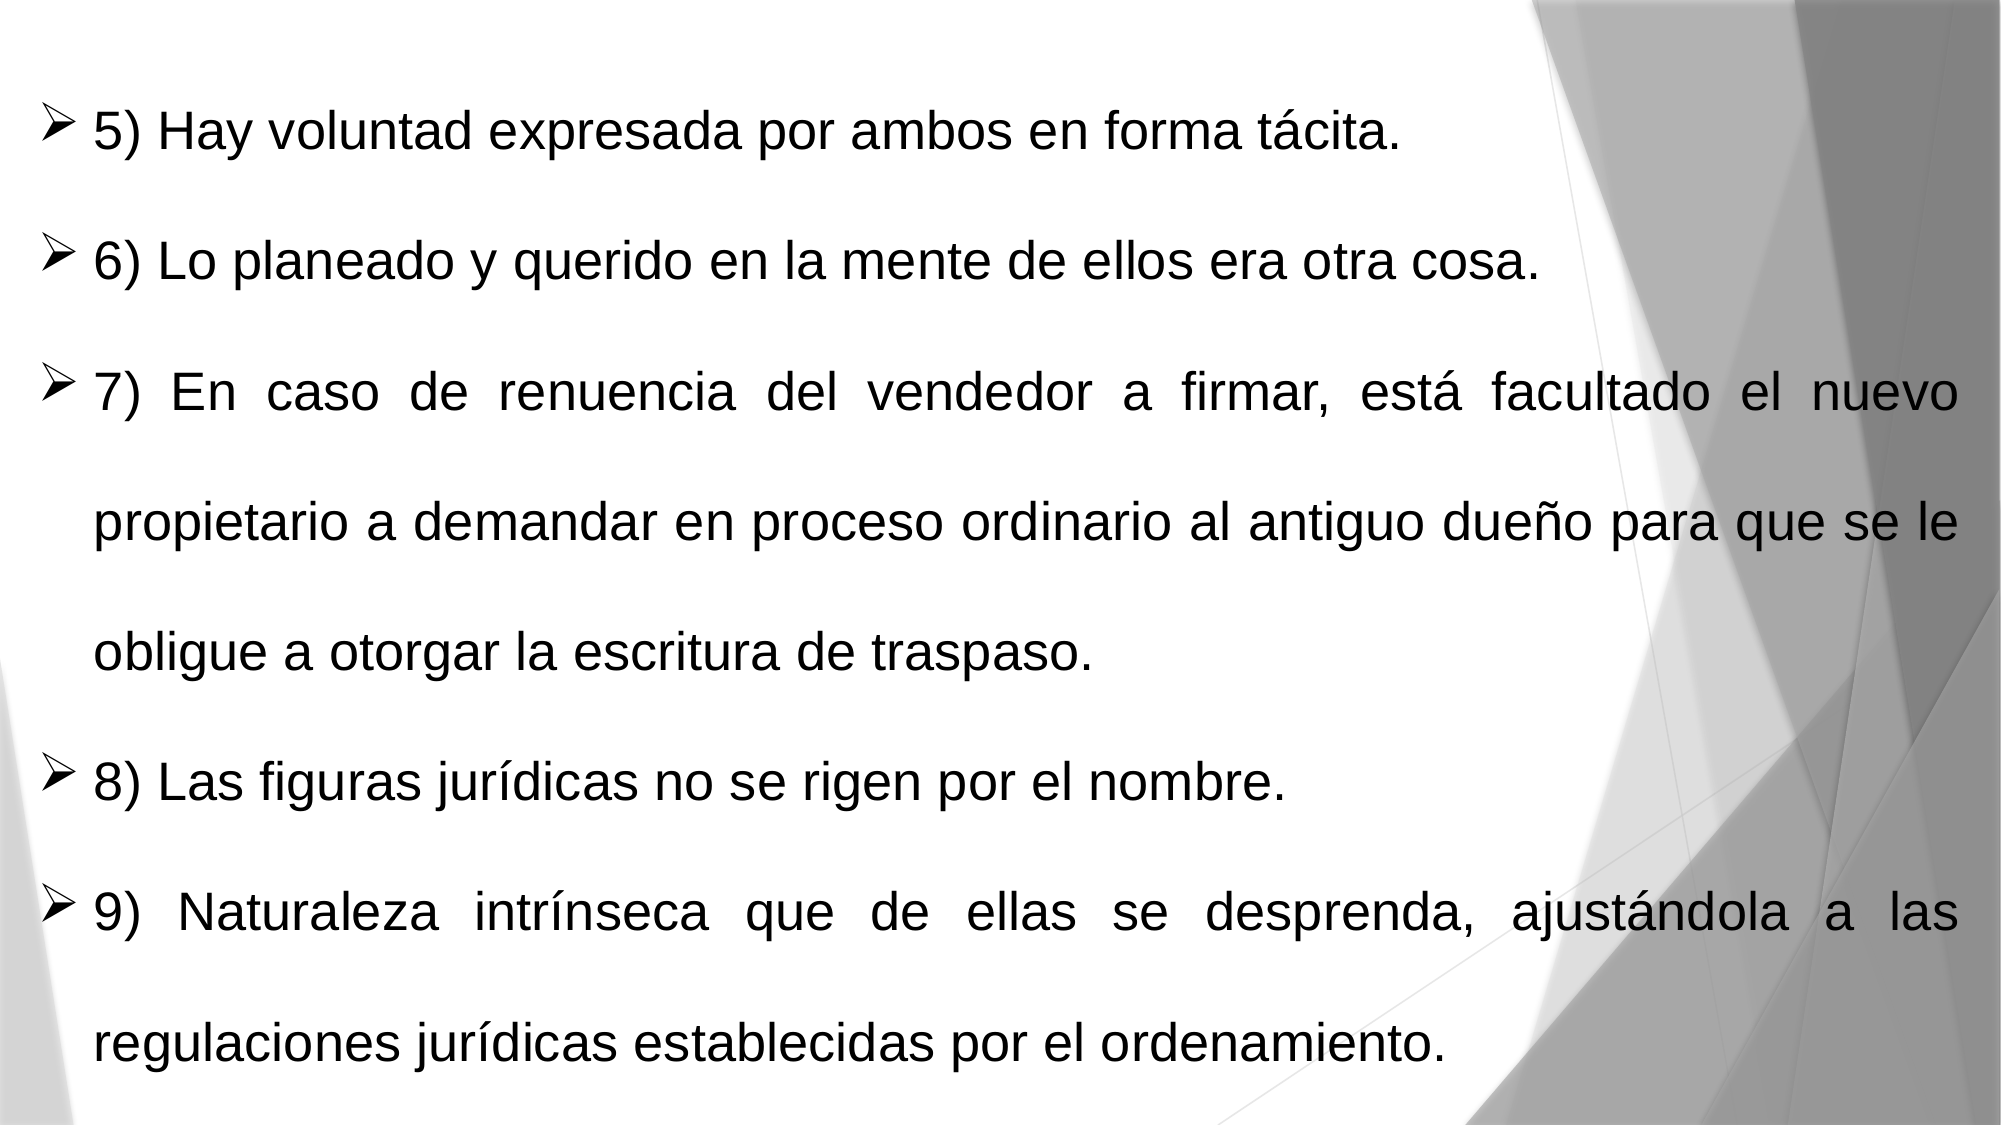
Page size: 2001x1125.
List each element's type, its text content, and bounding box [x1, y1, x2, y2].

list 5) Hay voluntad expresada por ambos en forma tácita. 6) Lo planeado y querido en la mente de ellos era otra cosa. 7) En caso de renuencia del vendedor a firmar, está facultado el nuevo propietario a demandar en proceso ordinario al antiguo dueño para que se le obligue a otorgar la escritura de traspaso. 8) Las figuras jurídicas no se rigen por el nombre. 9) Naturaleza intrínseca que de ellas se desprenda, ajustándola a las regulaciones jurídicas establecidas por el ordenamiento. [22, 23, 1978, 1125]
